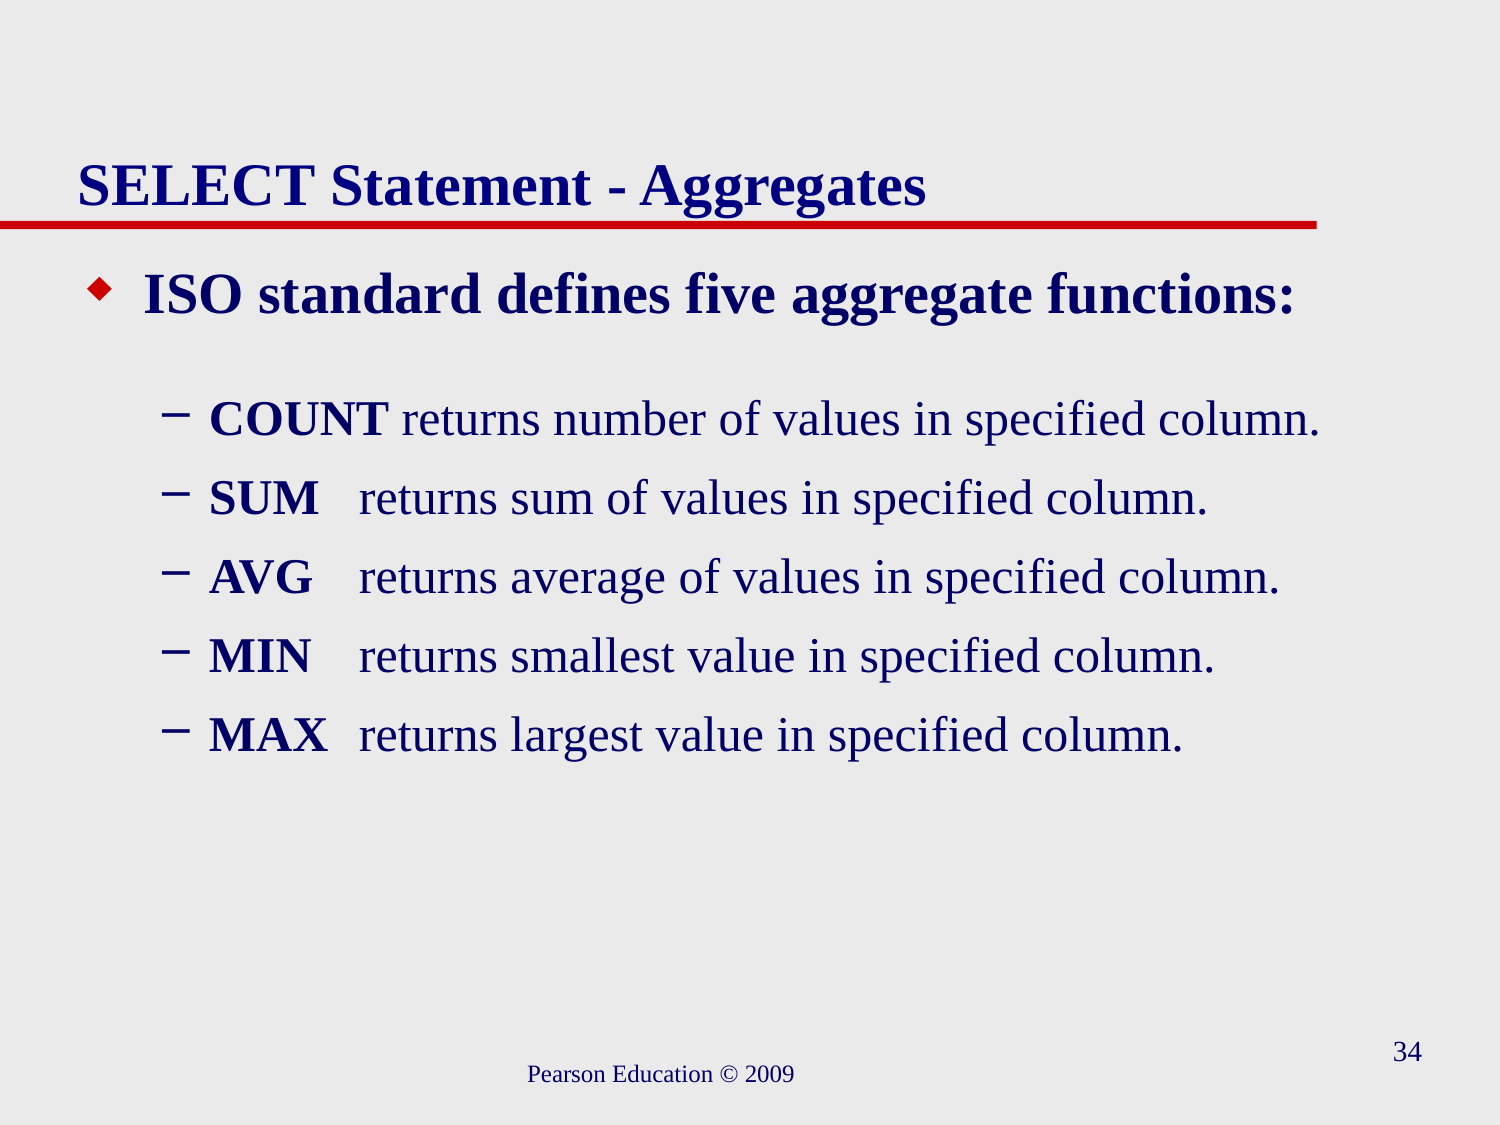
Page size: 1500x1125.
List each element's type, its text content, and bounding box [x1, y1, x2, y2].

text_box Pearson Education © 2009 [512, 1050, 1038, 1095]
slide_number 34 [1124, 1012, 1438, 1088]
list ISO standard defines five aggregate functions: COUNT returns number of values in specified column. SUM returns sum of values in specified column. AVG returns average of values in specified column. MIN returns smallest value in specified column. MAX returns largest value in specified column. [71, 255, 1448, 931]
title SELECT Statement - Aggregates [62, 43, 1338, 226]
